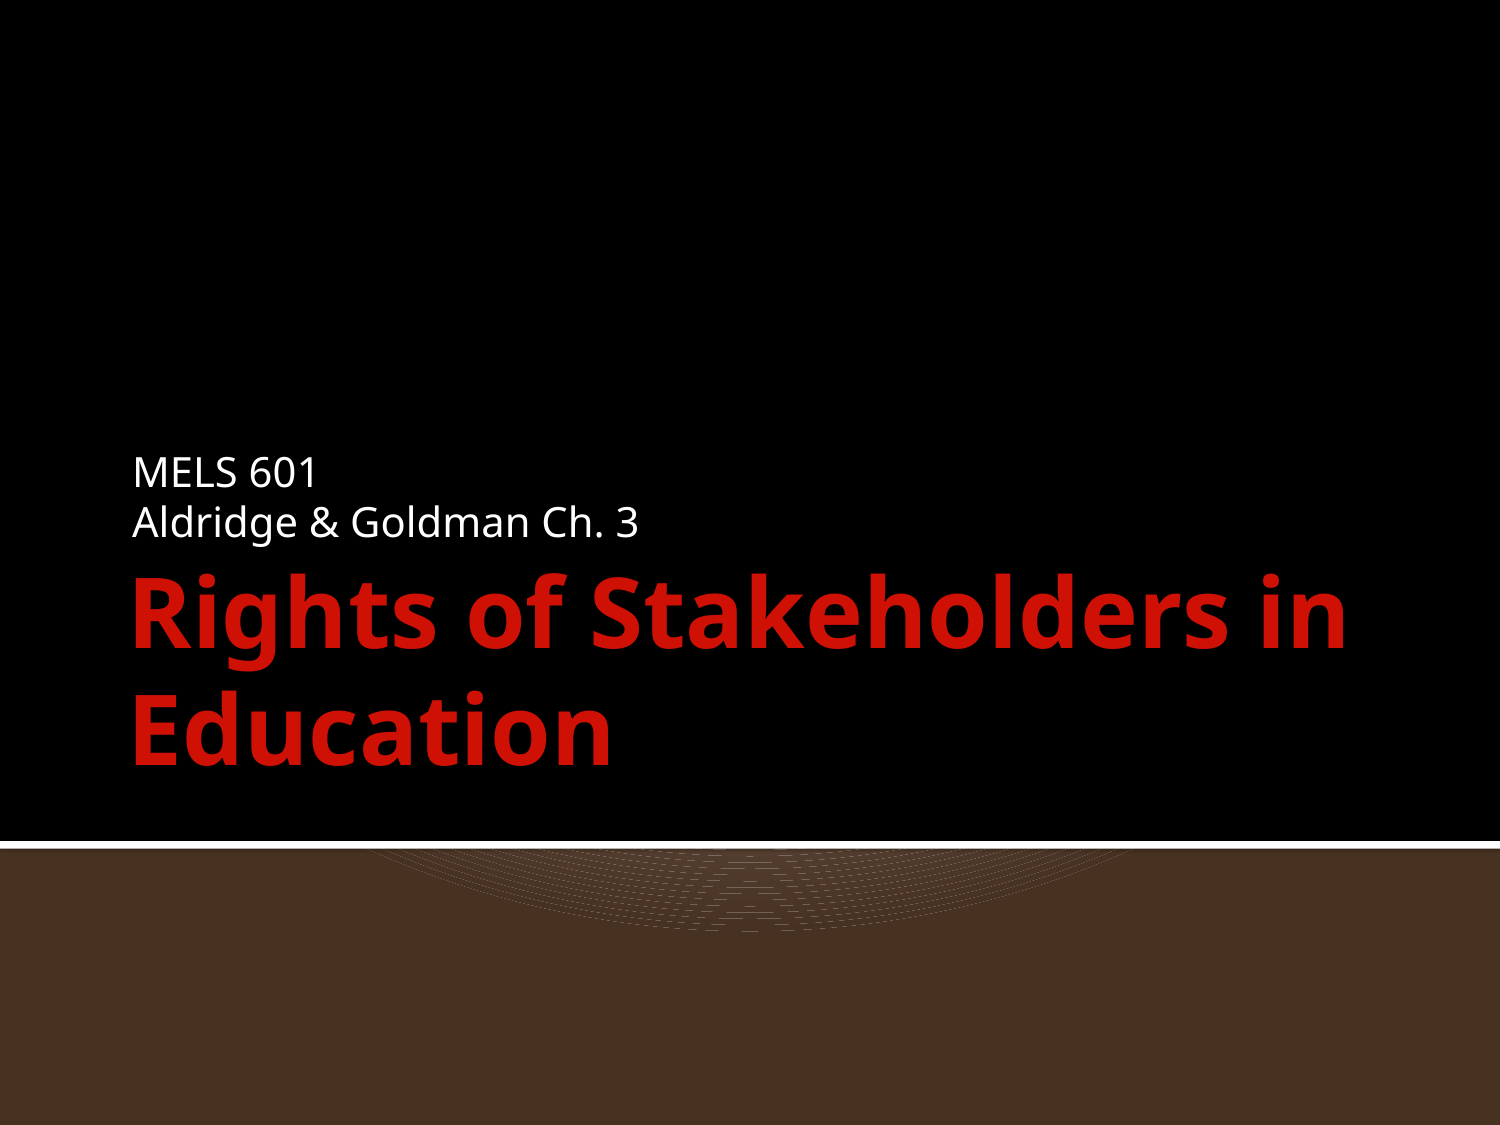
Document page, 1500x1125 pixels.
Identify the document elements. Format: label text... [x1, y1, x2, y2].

title Rights of Stakeholders in Education [112, 550, 1438, 825]
subtitle MELS 601 Aldridge & Goldman Ch. 3 [112, 299, 1438, 546]
